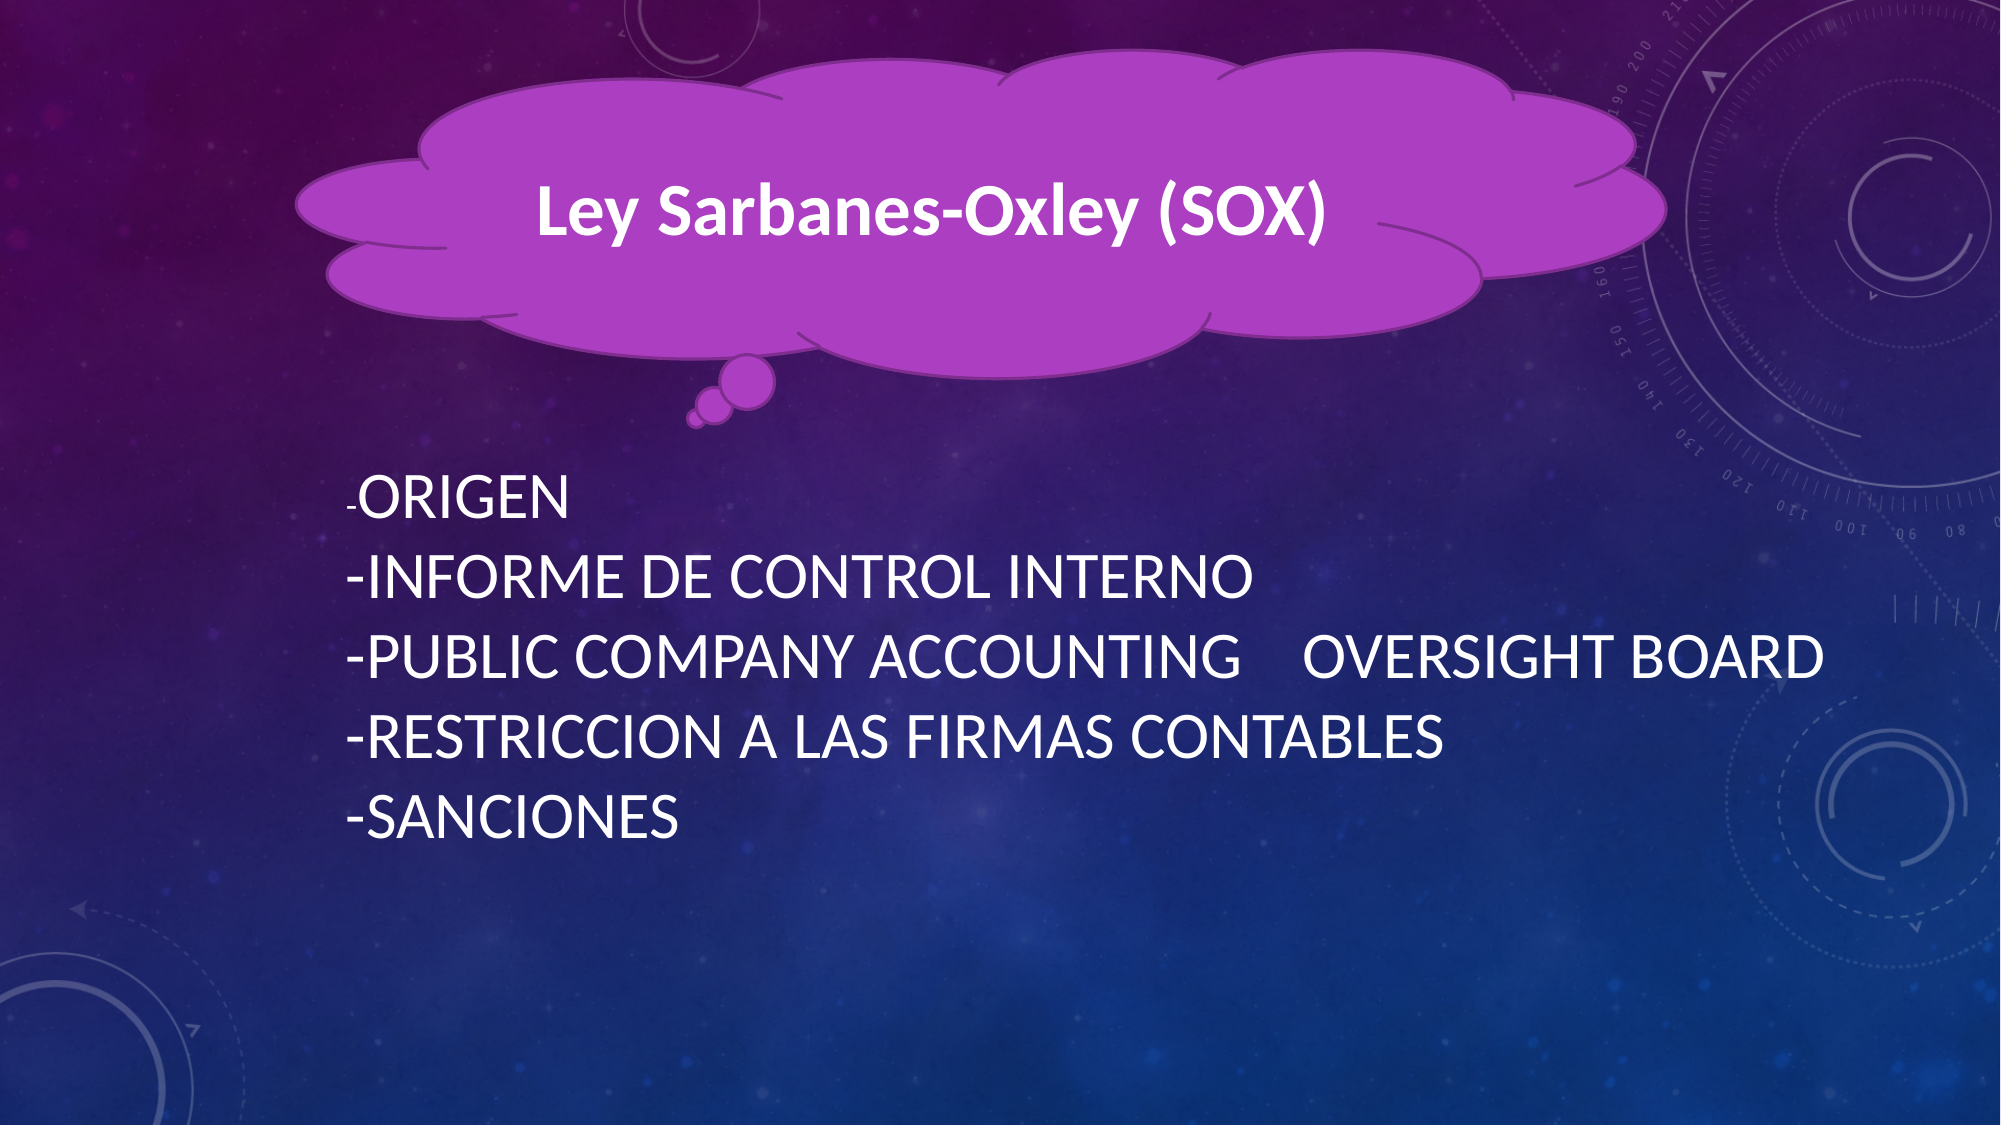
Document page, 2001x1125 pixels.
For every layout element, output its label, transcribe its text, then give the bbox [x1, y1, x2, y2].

text_box Ley Sarbanes-Oxley (SOX) [294, 48, 1668, 430]
picture [0, 0, 2001, 1125]
text_box -ORIGEN -INFORME DE CONTROL INTERNO -PUBLIC COMPANY ACCOUNTING OVERSIGHT BOARD -RESTRICCION A LAS FIRMAS CONTABLES -SANCIONES [331, 444, 1909, 860]
